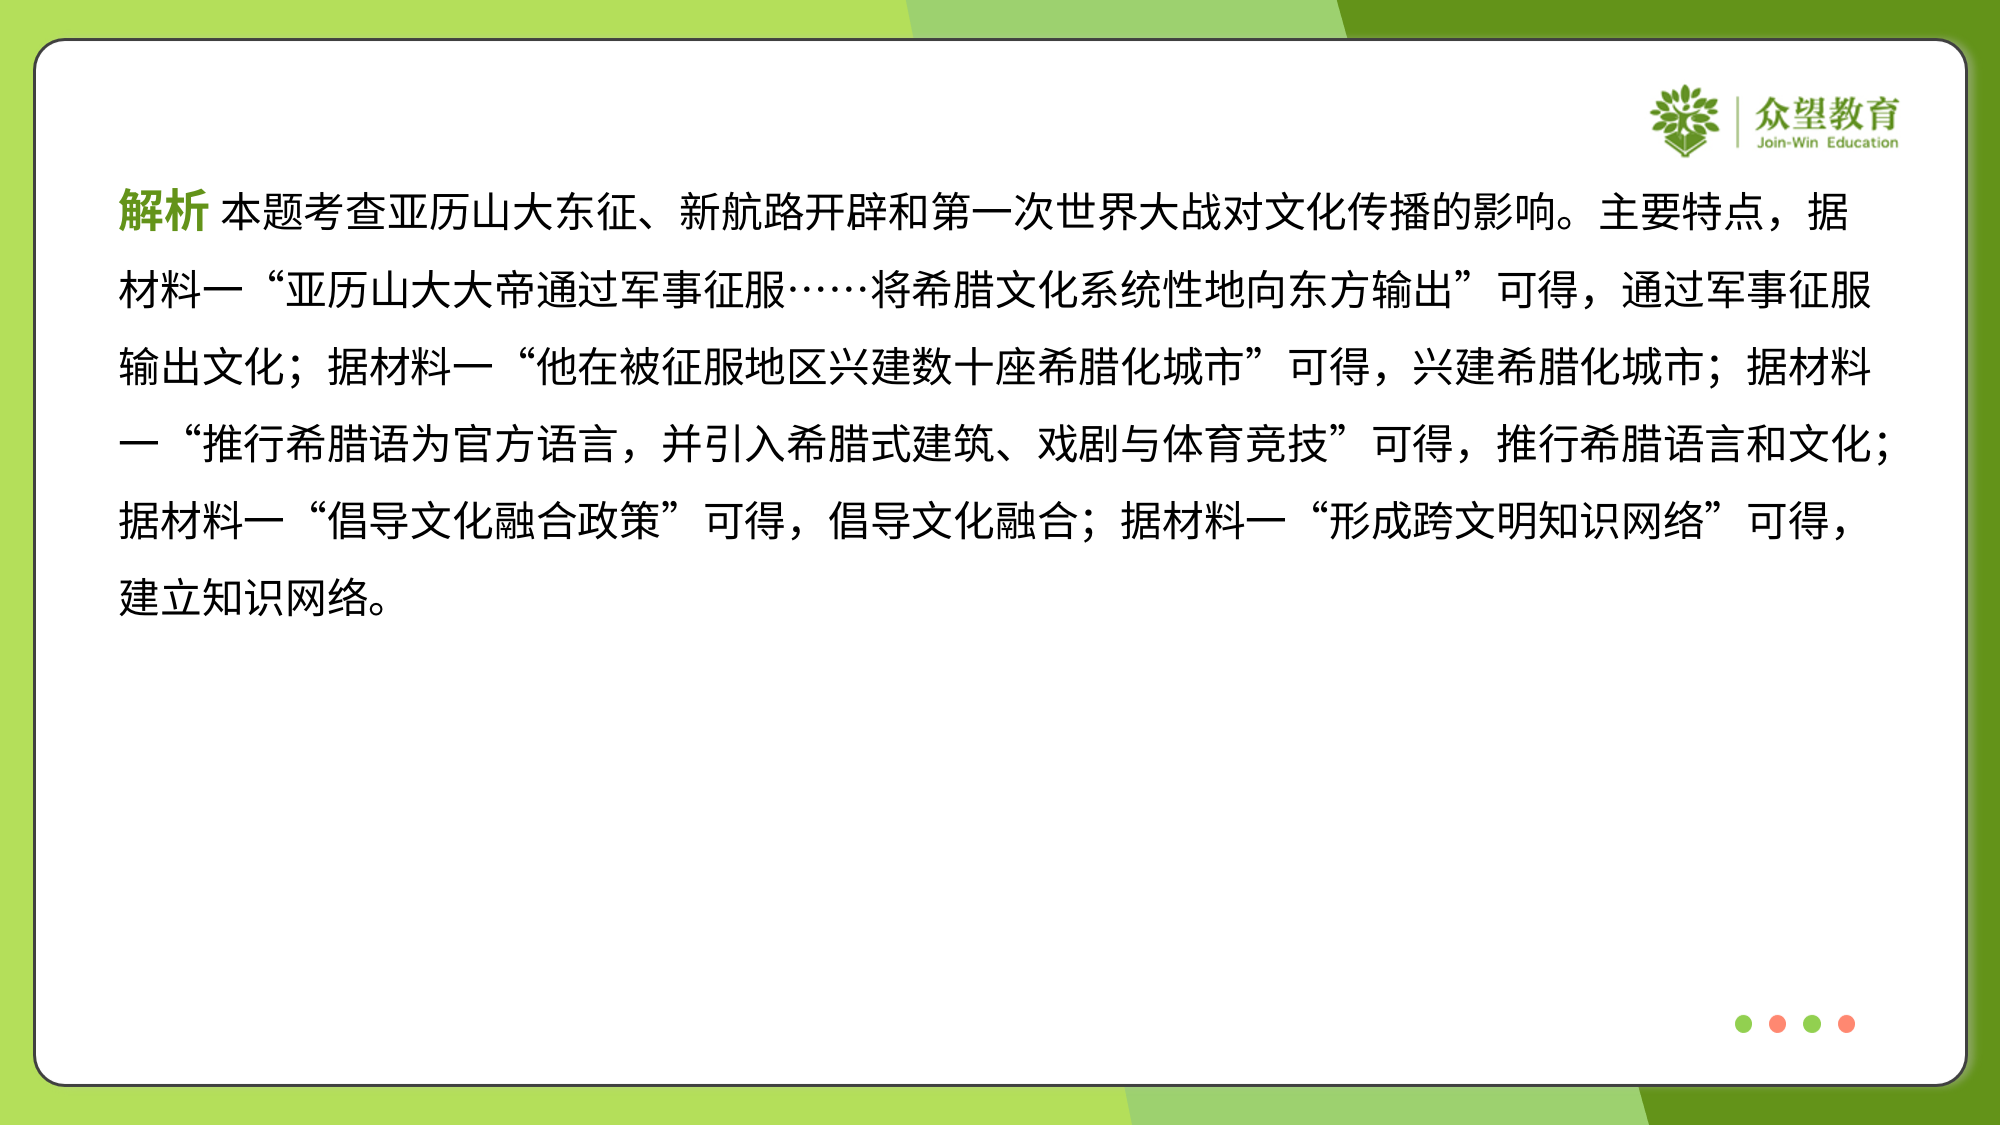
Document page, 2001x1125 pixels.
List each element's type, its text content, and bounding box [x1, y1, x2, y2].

picture [0, 0, 2000, 1125]
text_box 解析 本题考查亚历山大东征、新航路开辟和第一次世界大战对文化传播的影响。主要特点，据 材料一“亚历山大大帝通过军事征服……将希腊文化系统性地向东方输出”可得，通过军事征服 输出文化；据材料一“他在被征服地区兴建数十座希腊化城市”可得，兴建希腊化城市；据材料 一“推行希腊语为官方语言，并引入希腊式建筑、戏剧与体育竞技”可得，推行希腊语言和文化； 据材料一“倡导文化融合政策”可得，倡导文化融合；据材料一“形成跨文明知识网络”可得， 建立知识网络。 [118, 159, 1883, 527]
